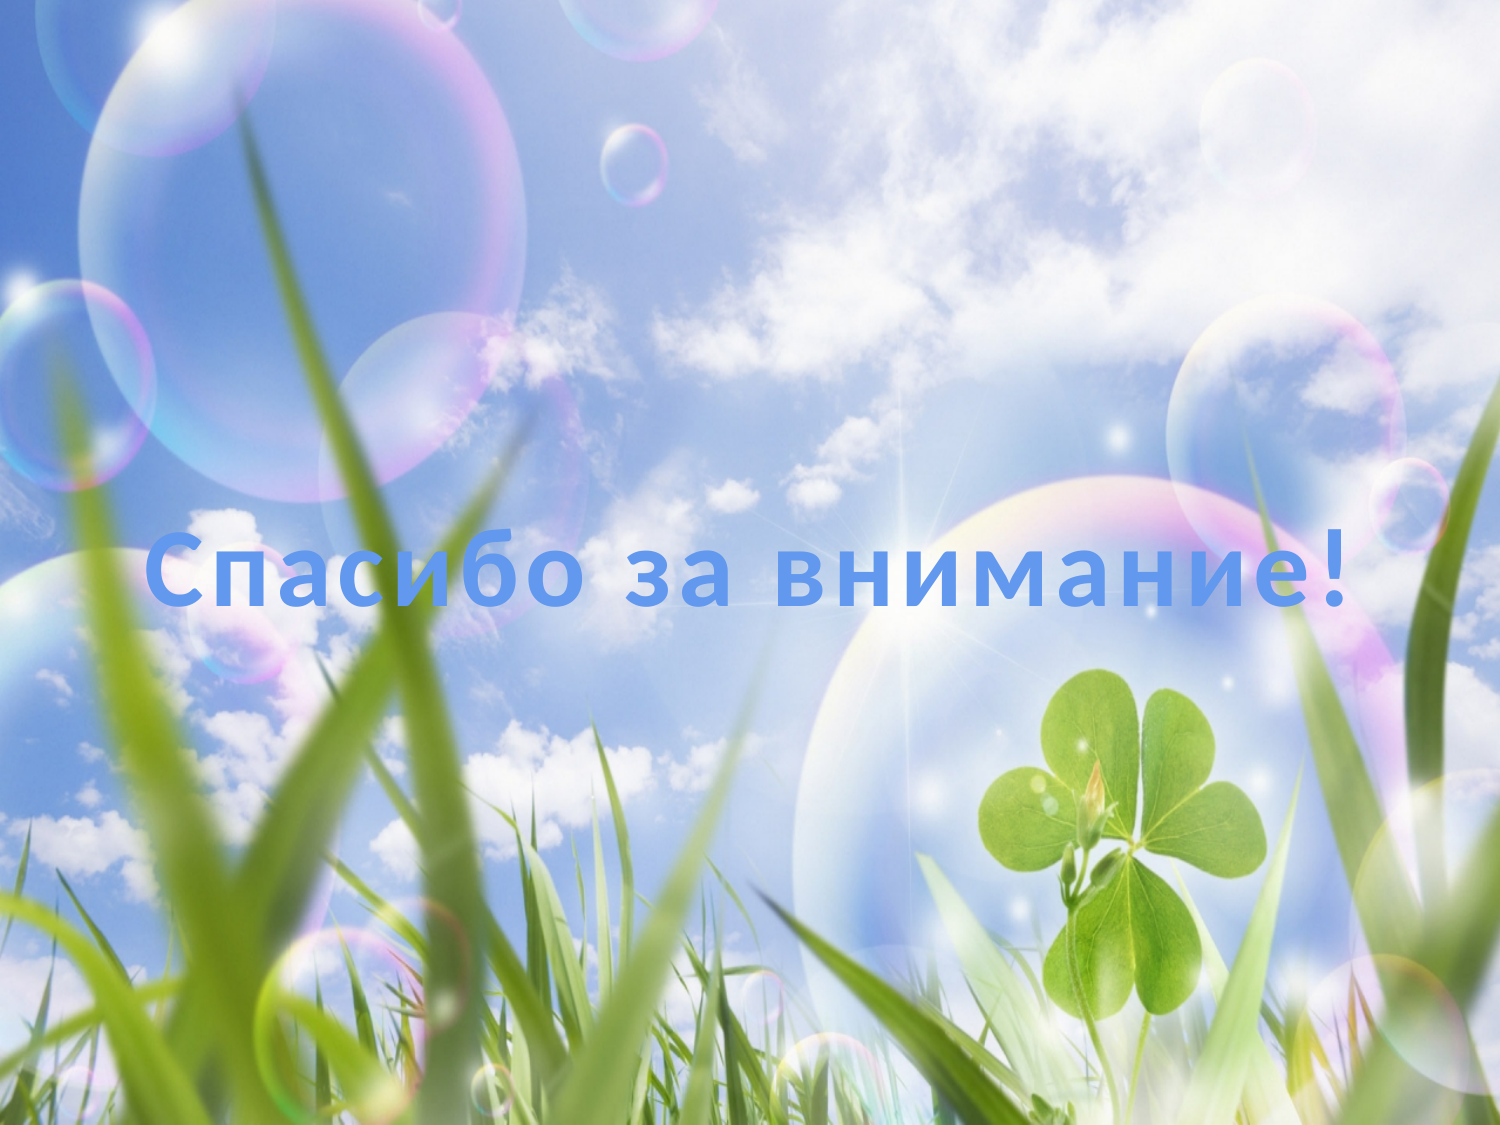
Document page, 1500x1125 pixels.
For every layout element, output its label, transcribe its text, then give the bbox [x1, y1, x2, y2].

text_box Спасибо за внимание! [129, 486, 1371, 637]
picture [0, 0, 1500, 1125]
